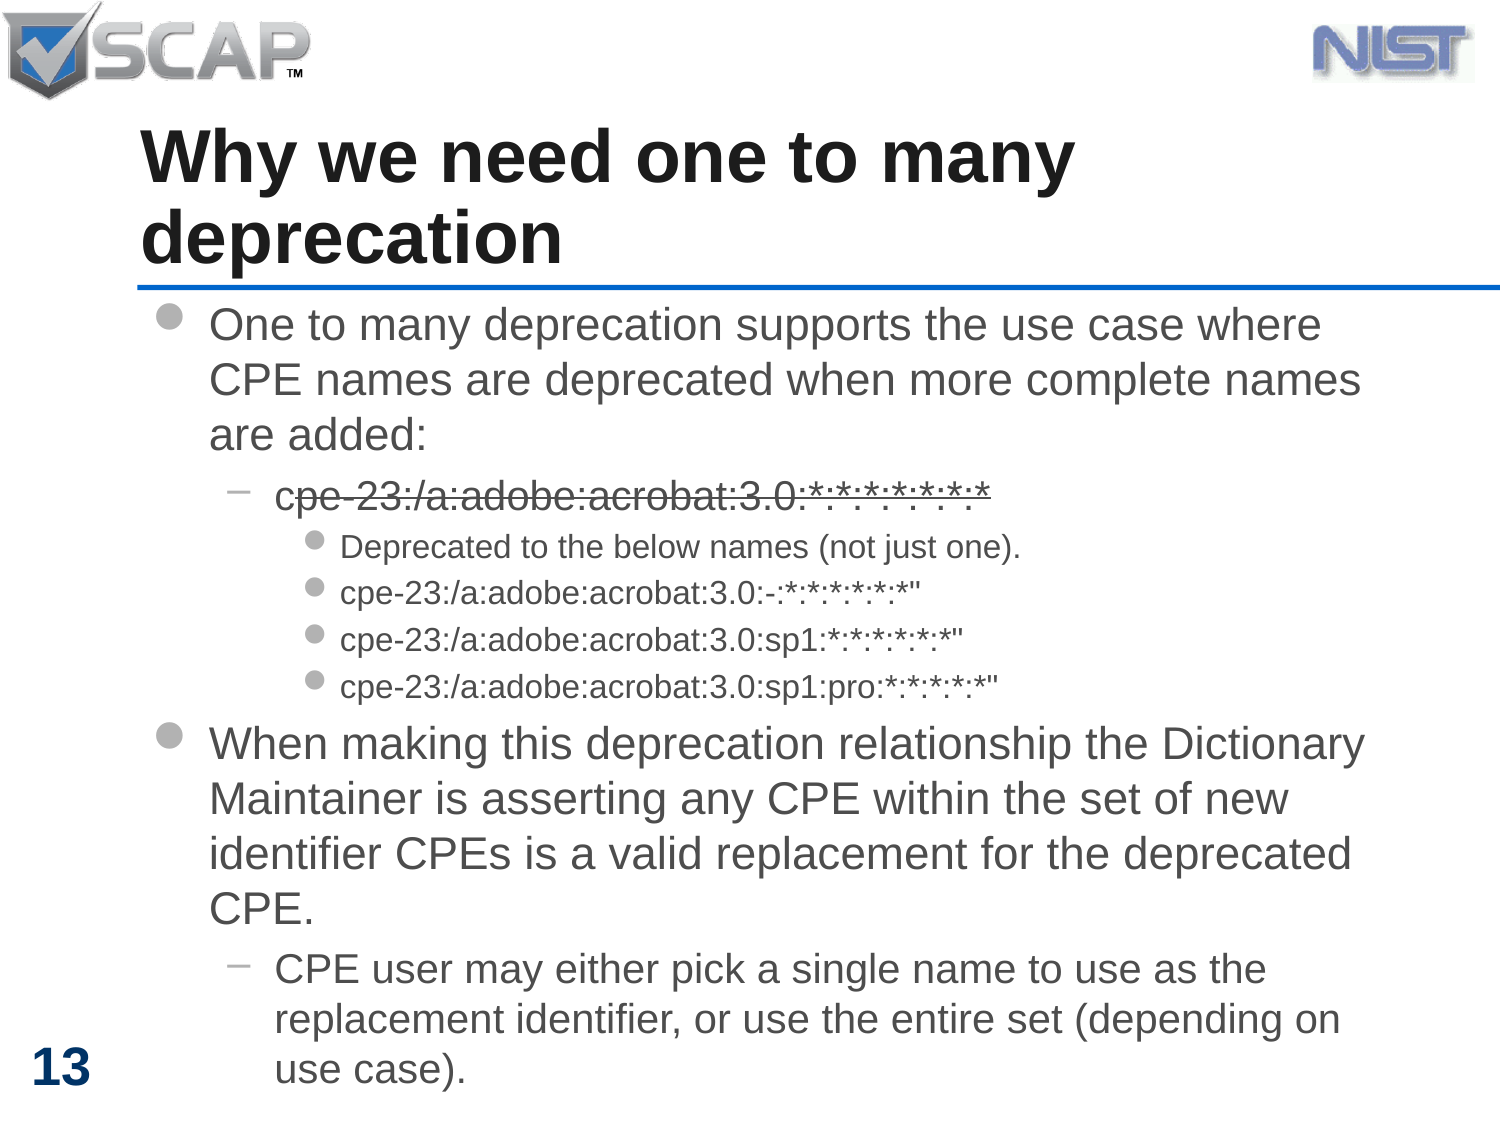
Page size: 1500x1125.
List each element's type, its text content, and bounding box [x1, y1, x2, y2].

picture [1312, 24, 1475, 83]
title Why we need one to many deprecation [124, 99, 1426, 288]
list One to many deprecation supports the use case where CPE names are deprecated when more complete names are added: cpe-23:/a:adobe:acrobat:3.0:*:*:*:*:*:*:* Deprecated to the below names (not just one). cpe-23:/a:adobe:acrobat:3.0:-:*:*:*:*:*:*" cpe-23:/a:adobe:acrobat:3.0:sp1:*:*:*:*:*:*" cpe-23:/a:adobe:acrobat:3.0:sp1:pro:*:*:*:*:*" When making this deprecation relationship the Dictionary Maintainer is asserting any CPE within the set of new identifier CPEs is a valid replacement for the deprecated CPE. CPE user may either pick a single name to use as the replacement identifier, or use the entire set (depending on use case). [137, 287, 1400, 1026]
slide_number 13 [13, 1023, 111, 1105]
picture [0, 0, 313, 103]
